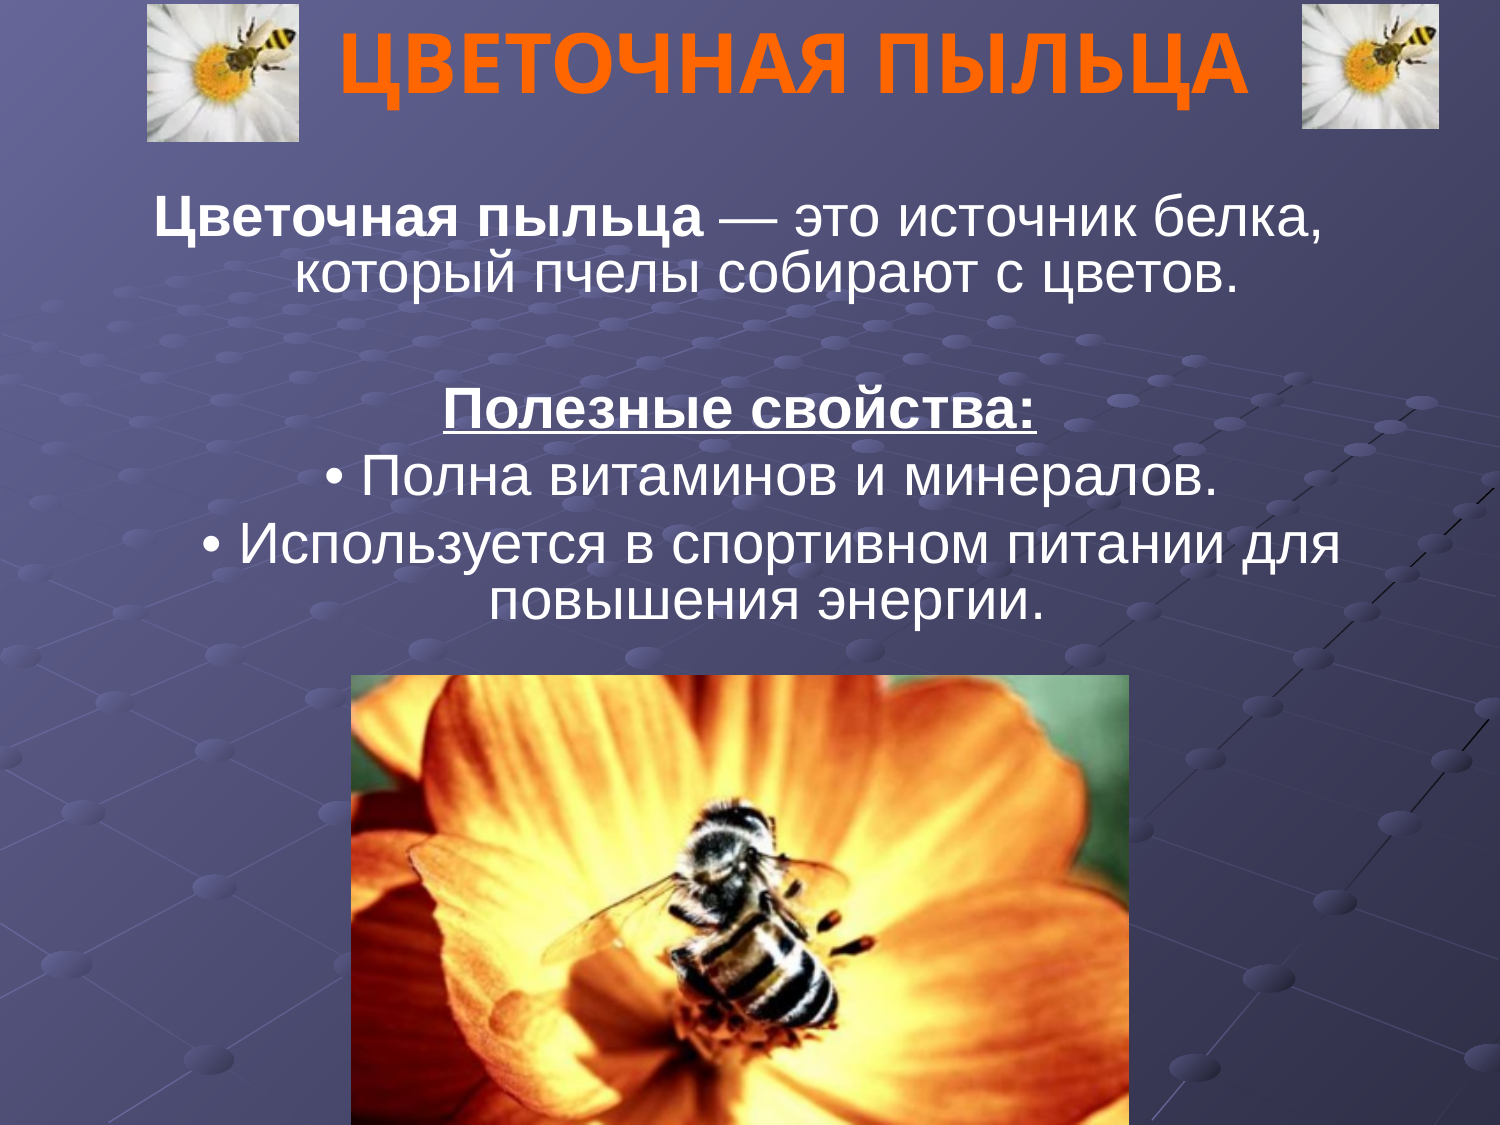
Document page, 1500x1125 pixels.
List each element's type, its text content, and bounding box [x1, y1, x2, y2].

picture [351, 675, 1129, 1125]
text_box Цветочная пыльца [297, 3, 1303, 118]
list Цветочная пыльца — это источник белка, который пчелы собирают с цветов. Полезные свойства: • Полна витаминов и минералов. • Используется в спортивном питании для повышения энергии. [64, 184, 1416, 984]
picture [1302, 4, 1439, 129]
picture [147, 4, 299, 143]
